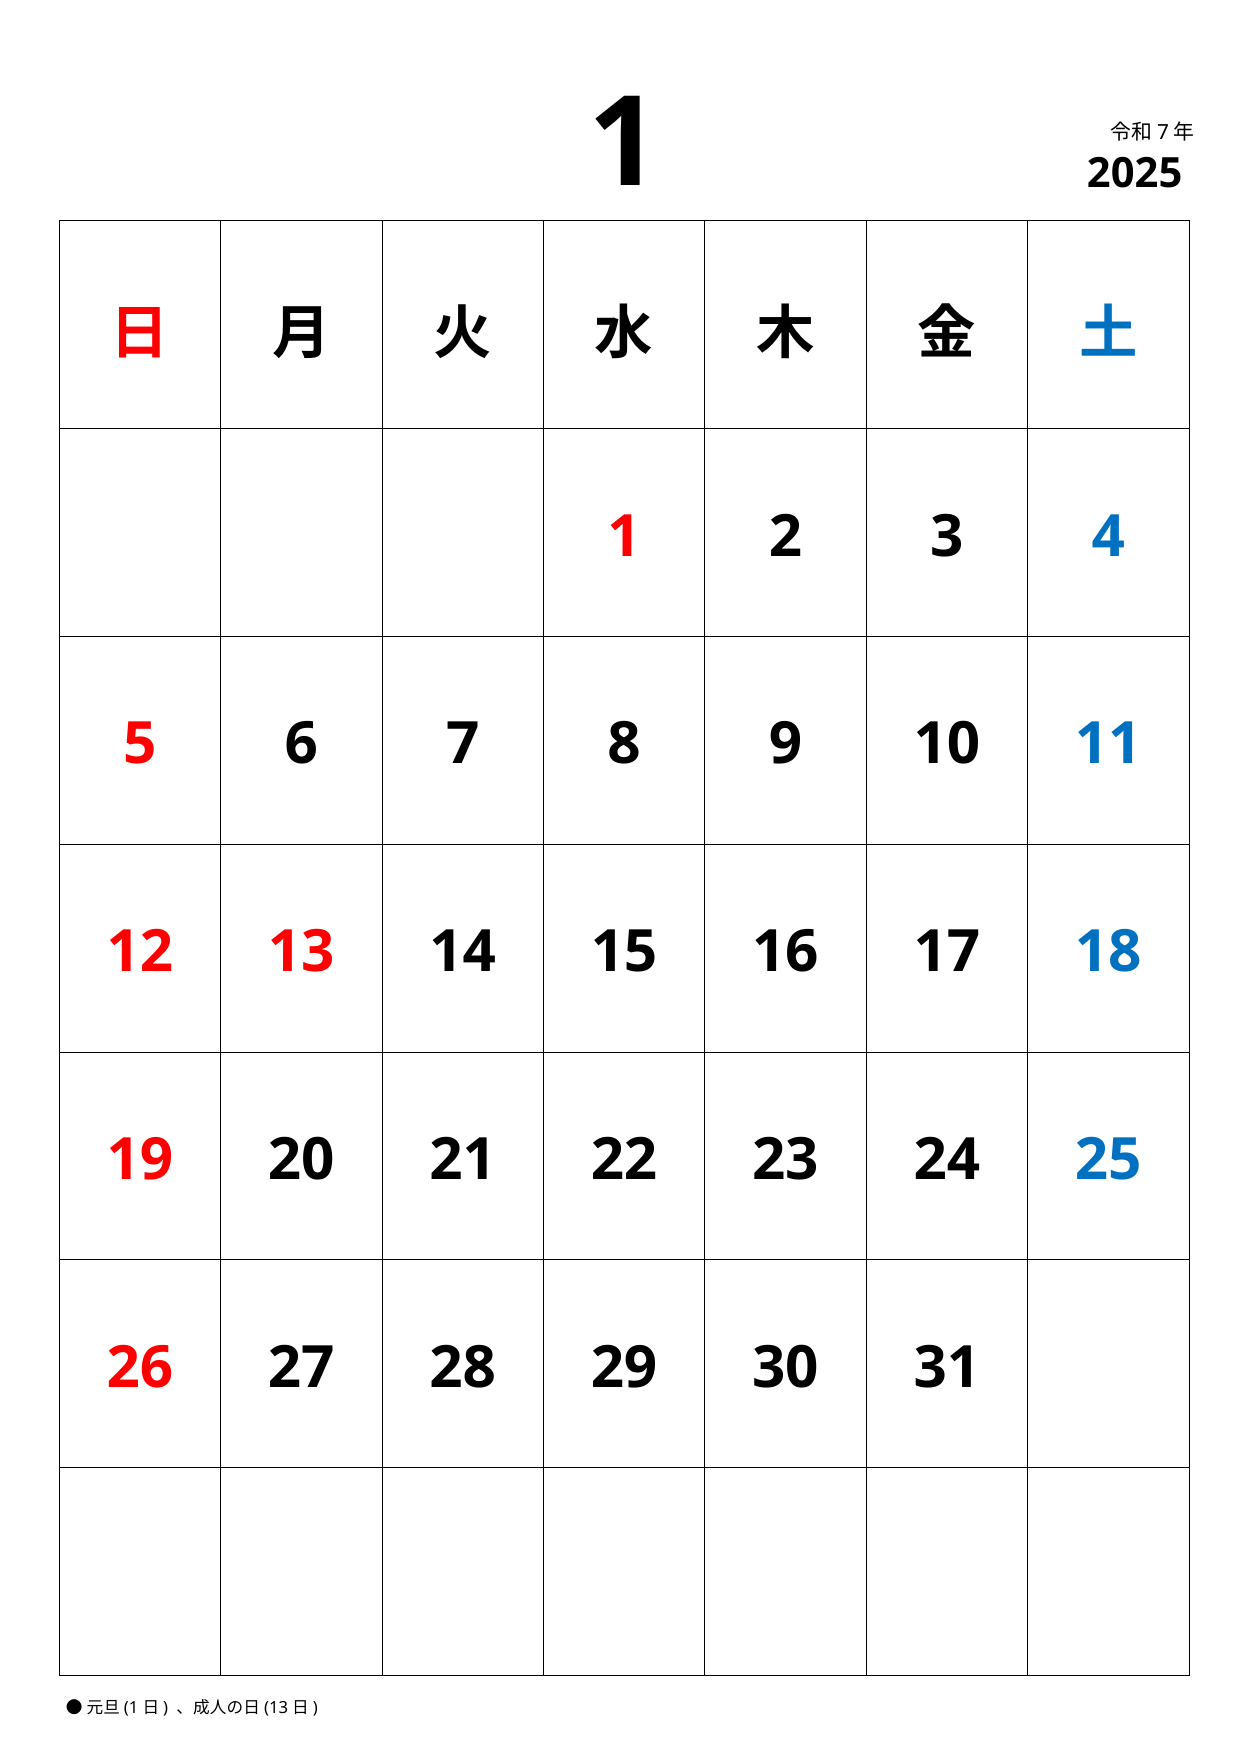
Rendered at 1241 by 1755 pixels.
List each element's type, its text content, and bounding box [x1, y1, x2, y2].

table_cell 19 [60, 1053, 220, 1259]
table_cell 22 [544, 1053, 704, 1259]
table_cell 13 [221, 845, 382, 1052]
table_cell [1028, 1468, 1189, 1675]
table_cell [60, 429, 220, 636]
table_cell 4 [1028, 429, 1189, 636]
table_cell 27 [221, 1260, 382, 1467]
table_cell 28 [383, 1260, 543, 1467]
table_cell 10 [867, 637, 1027, 844]
table_header 火 [383, 221, 543, 428]
table_cell [705, 1468, 866, 1675]
table_cell 21 [383, 1053, 543, 1259]
table_cell [60, 1468, 220, 1675]
text_box 1 [573, 53, 675, 219]
text_box 令和7年 [1095, 110, 1210, 151]
table_header 金 [867, 221, 1027, 428]
table_header 日 [60, 221, 220, 428]
text_box ●元旦(1日) 、成人の日(13日) [51, 1689, 333, 1725]
table_cell 23 [705, 1053, 866, 1259]
table_cell 11 [1028, 637, 1189, 844]
table_cell [221, 429, 382, 636]
table_cell 29 [544, 1260, 704, 1467]
table_cell 24 [867, 1053, 1027, 1259]
table_cell 2 [705, 429, 866, 636]
table_cell [383, 1468, 543, 1675]
table_cell [867, 1468, 1027, 1675]
table_cell 3 [867, 429, 1027, 636]
table_cell [383, 429, 543, 636]
table_cell 25 [1028, 1053, 1189, 1259]
table_cell 14 [383, 845, 543, 1052]
table_header 月 [221, 221, 382, 428]
table_cell 20 [221, 1053, 382, 1259]
table_cell 7 [383, 637, 543, 844]
table_cell 16 [705, 845, 866, 1052]
table_header 水 [544, 221, 704, 428]
table_cell 1 [544, 429, 704, 636]
table_cell [544, 1468, 704, 1675]
table_header 土 [1028, 221, 1189, 428]
table_cell 8 [544, 637, 704, 844]
table_cell 30 [705, 1260, 866, 1467]
table_cell 12 [60, 845, 220, 1052]
table_cell 9 [705, 637, 866, 844]
table_cell 18 [1028, 845, 1189, 1052]
table_cell 15 [544, 845, 704, 1052]
table_cell 31 [867, 1260, 1027, 1467]
table_cell [221, 1468, 382, 1675]
table_cell [1028, 1260, 1189, 1467]
table_header 木 [705, 221, 866, 428]
text_box 2025 [1072, 138, 1198, 204]
table_cell 17 [867, 845, 1027, 1052]
table_cell 26 [60, 1260, 220, 1467]
table_cell 5 [60, 637, 220, 844]
table_cell 6 [221, 637, 382, 844]
